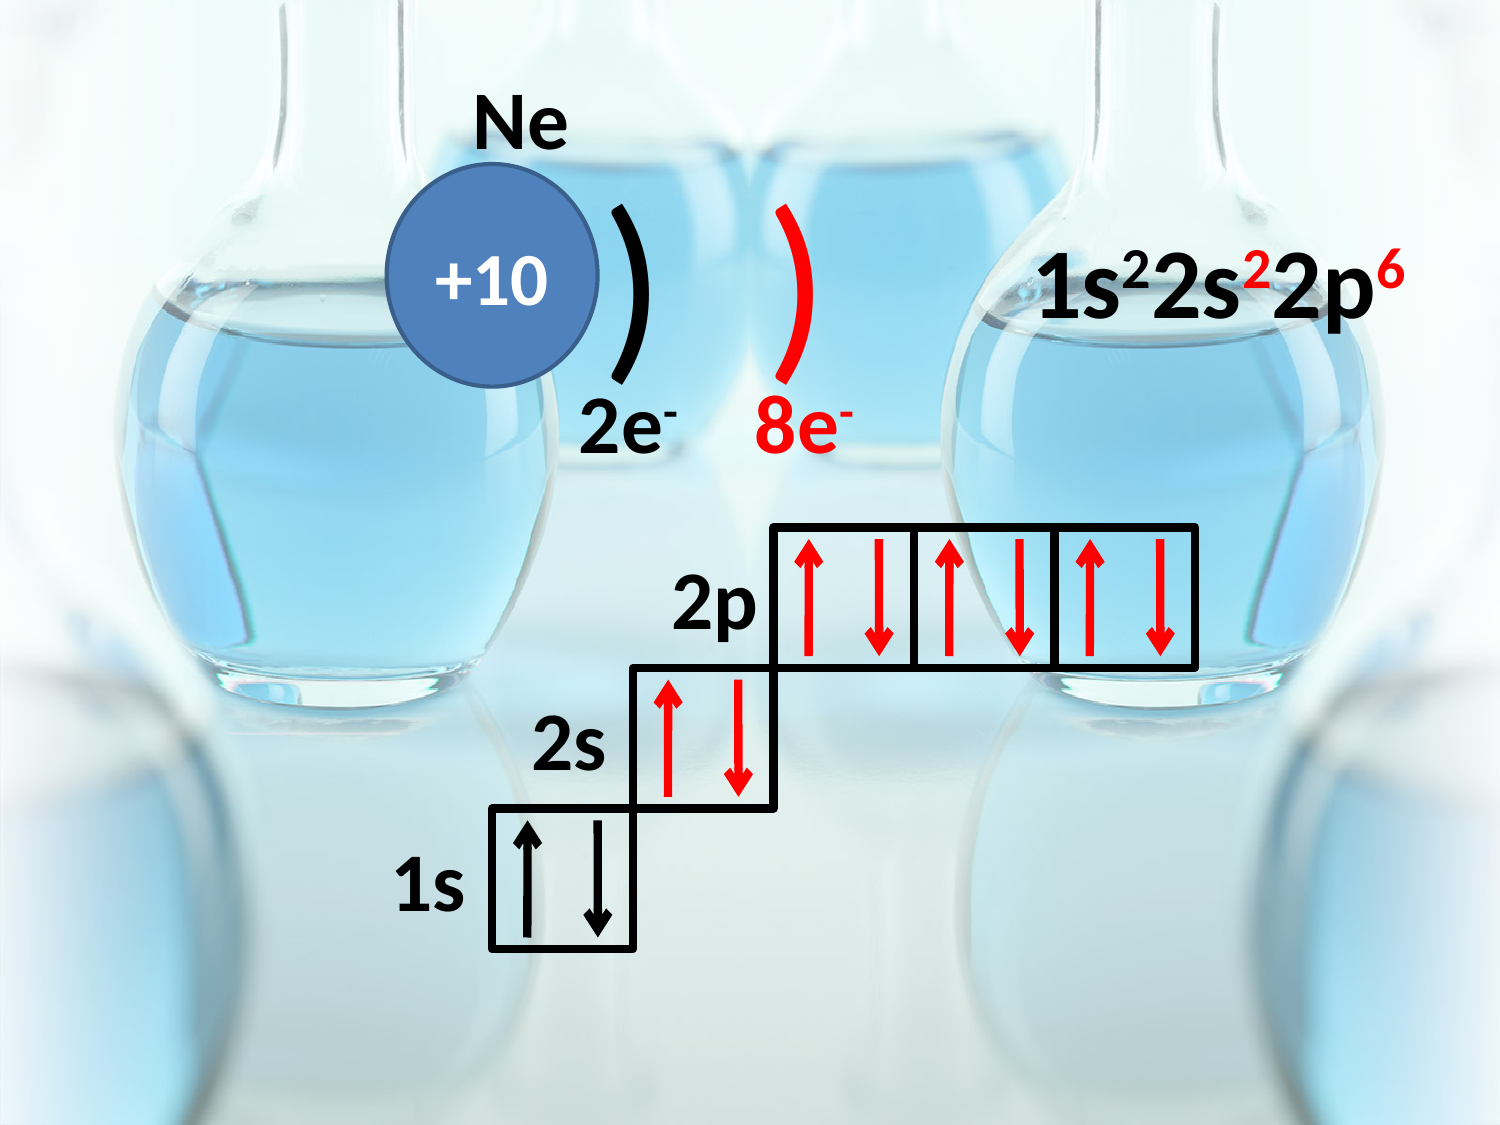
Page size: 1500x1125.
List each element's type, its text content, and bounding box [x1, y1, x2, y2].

text_box ) [750, 140, 844, 363]
text_box [631, 666, 775, 736]
text_box ) [586, 140, 680, 363]
text_box 2s [516, 679, 622, 795]
text_box [771, 605, 912, 670]
text_box [490, 806, 635, 877]
text_box [912, 605, 1053, 670]
text_box 8e- [740, 363, 869, 478]
text_box [490, 887, 635, 951]
text_box 1s [375, 820, 481, 936]
text_box [912, 525, 1053, 595]
picture [0, 0, 1500, 1125]
text_box +10 [384, 168, 586, 389]
text_box [1053, 525, 1197, 595]
text_box 2p [656, 539, 774, 654]
text_box 2e- [564, 363, 693, 478]
text_box Ne [457, 58, 585, 174]
text_box [771, 525, 912, 595]
text_box [631, 746, 775, 811]
text_box 1s22s22p6 [1016, 210, 1421, 346]
text_box [1053, 605, 1197, 670]
